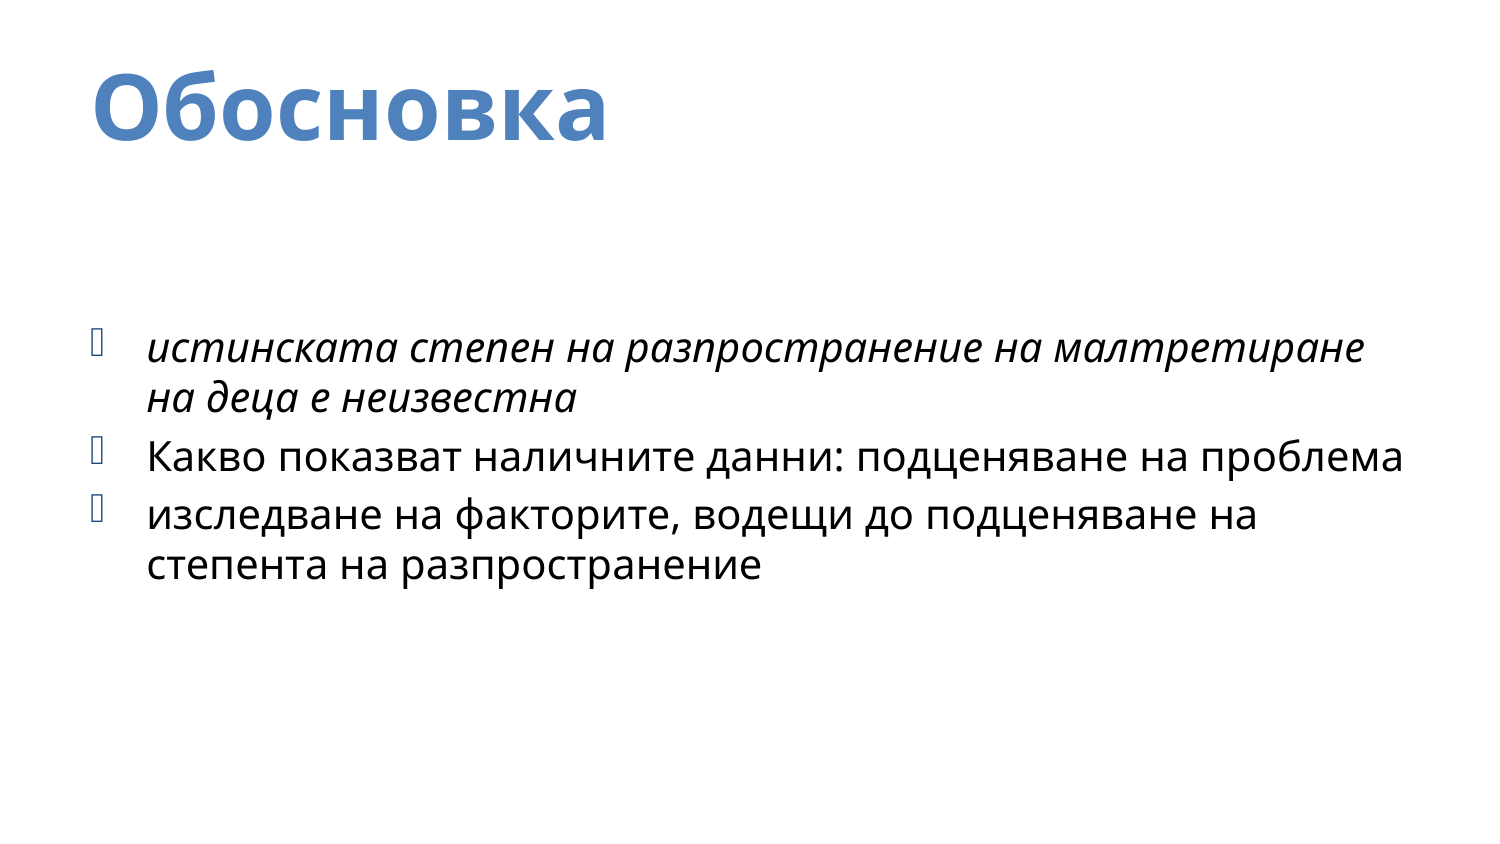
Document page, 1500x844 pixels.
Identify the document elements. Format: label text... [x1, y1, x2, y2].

list истинската степен на разпространение на малтретиране на деца е неизвестна Какво показват наличните данни: подценяване на проблема изследване на факторите, водещи до подценяване на степента на разпространение [75, 196, 1425, 754]
title Обосновка [75, 33, 1425, 175]
